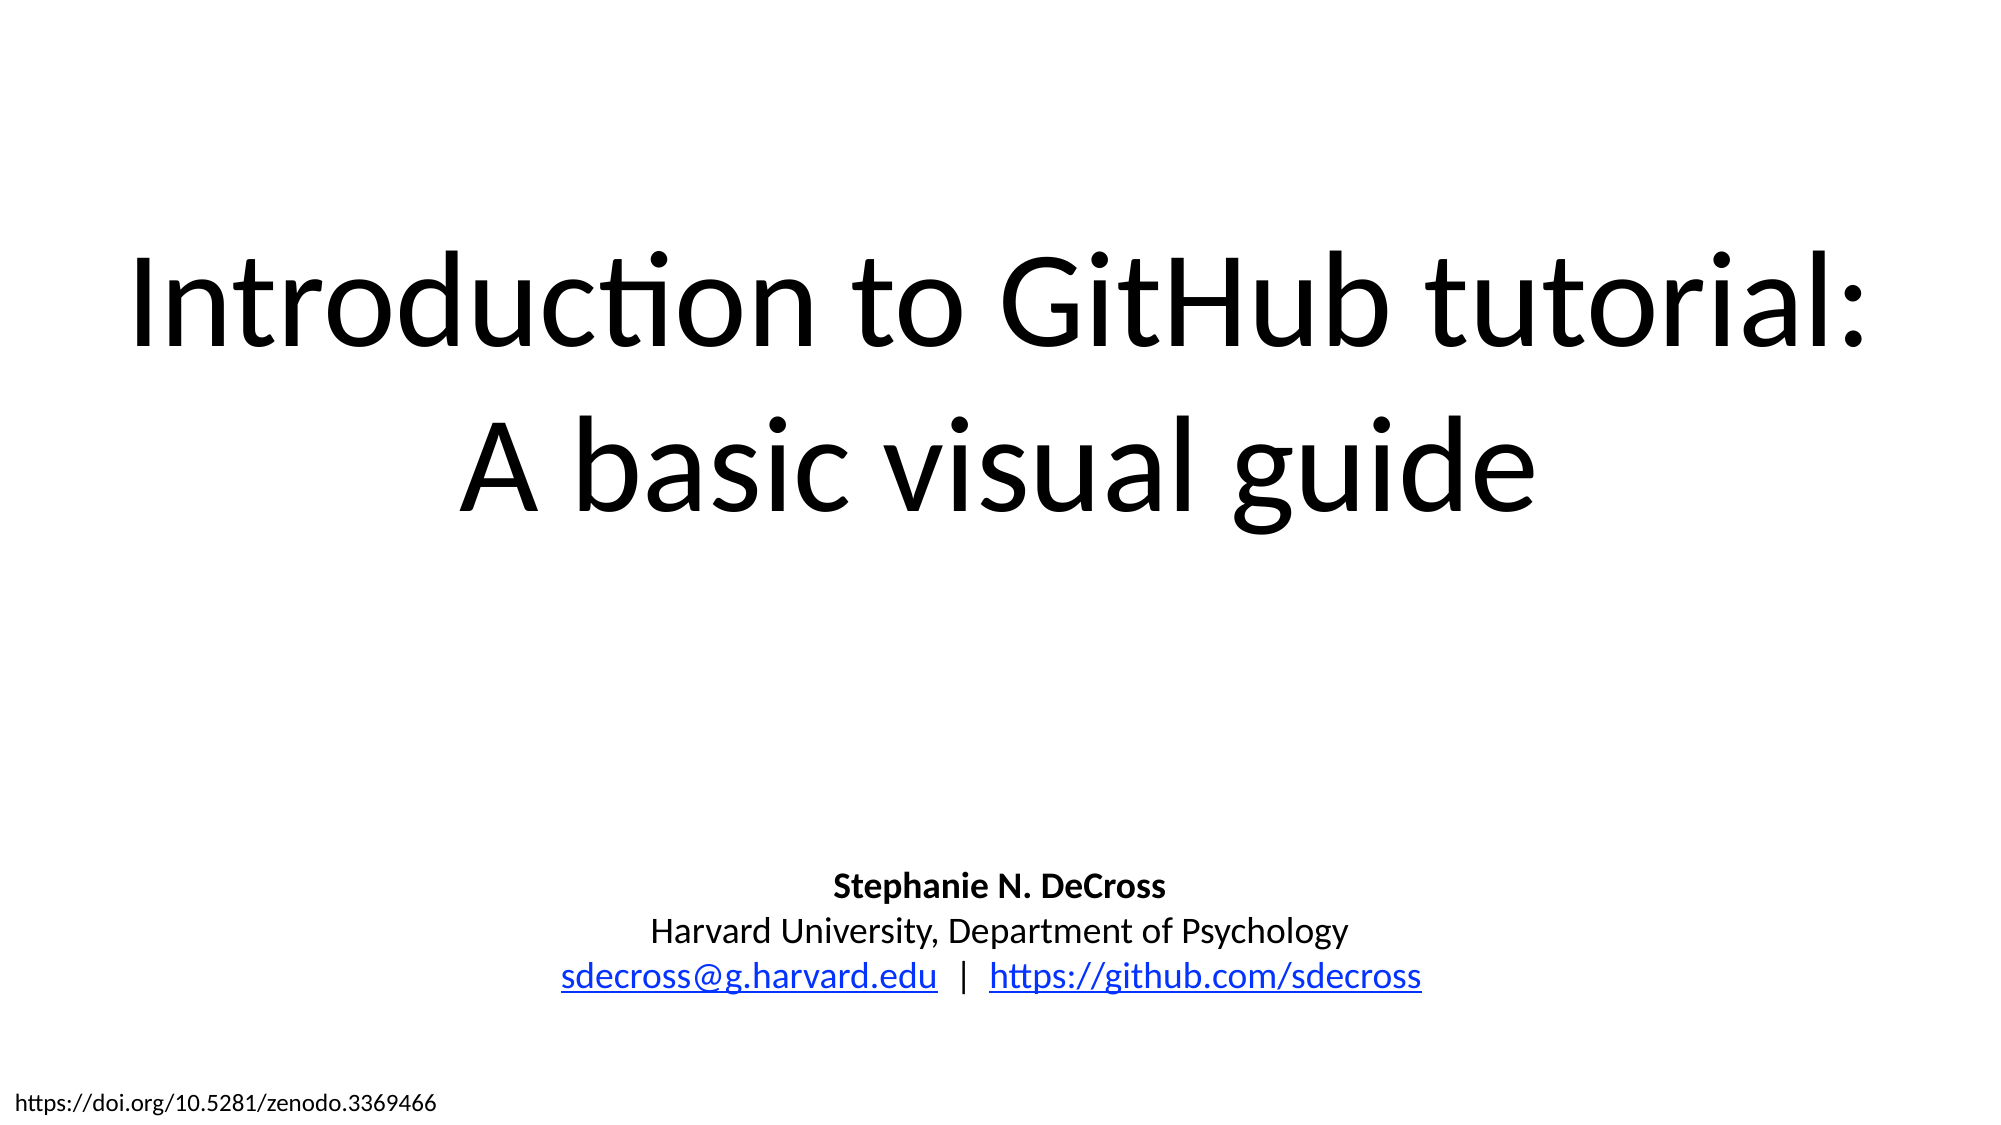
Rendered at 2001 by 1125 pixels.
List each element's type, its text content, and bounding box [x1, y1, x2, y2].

text_box https://doi.org/10.5281/zenodo.3369466 [0, 1079, 867, 1125]
text_box Stephanie N. DeCross Harvard University, Department of Psychology sdecross@g.harvard.edu | https://github.com/sdecross [0, 853, 2000, 1004]
text_box Introduction to GitHub tutorial: A basic visual guide [0, 201, 2000, 547]
